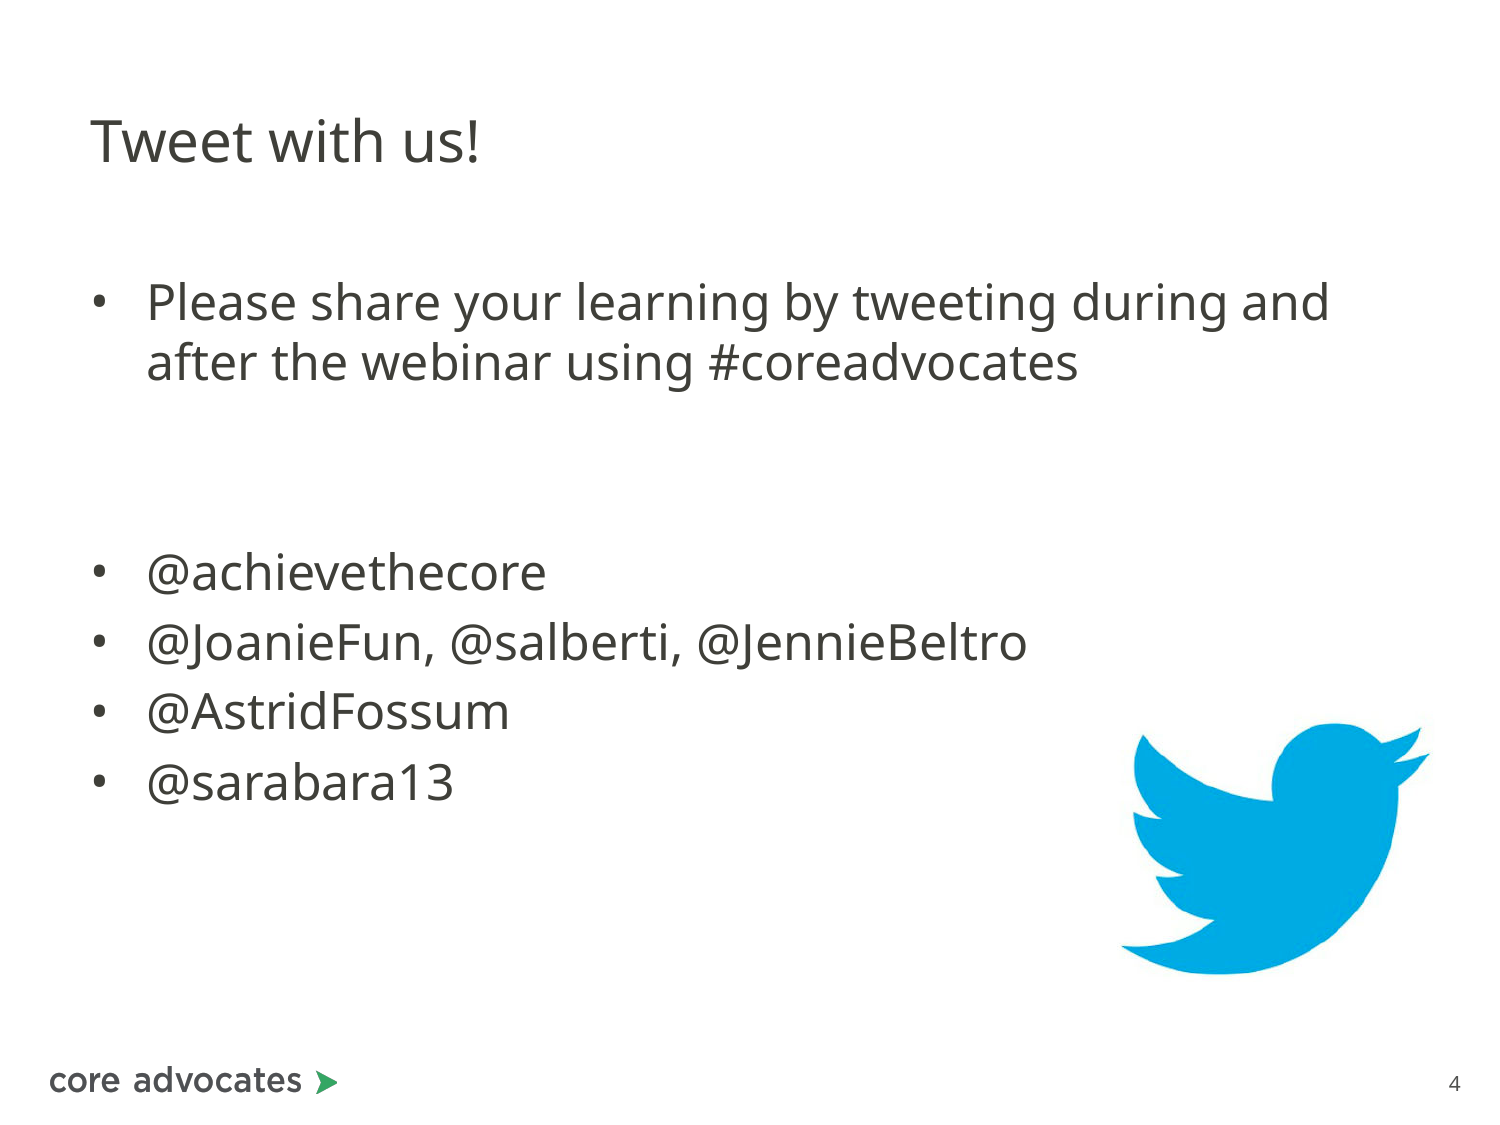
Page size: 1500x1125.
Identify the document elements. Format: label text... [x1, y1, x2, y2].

picture [50, 1066, 337, 1094]
list Please share your learning by tweeting during and after the webinar using #coreadvocates @achievethecore @JoanieFun, @salberti, @JennieBeltro @AstridFossum @sarabara13 [75, 262, 1425, 1005]
title Tweet with us! [75, 45, 1425, 233]
picture [1067, 693, 1500, 1005]
